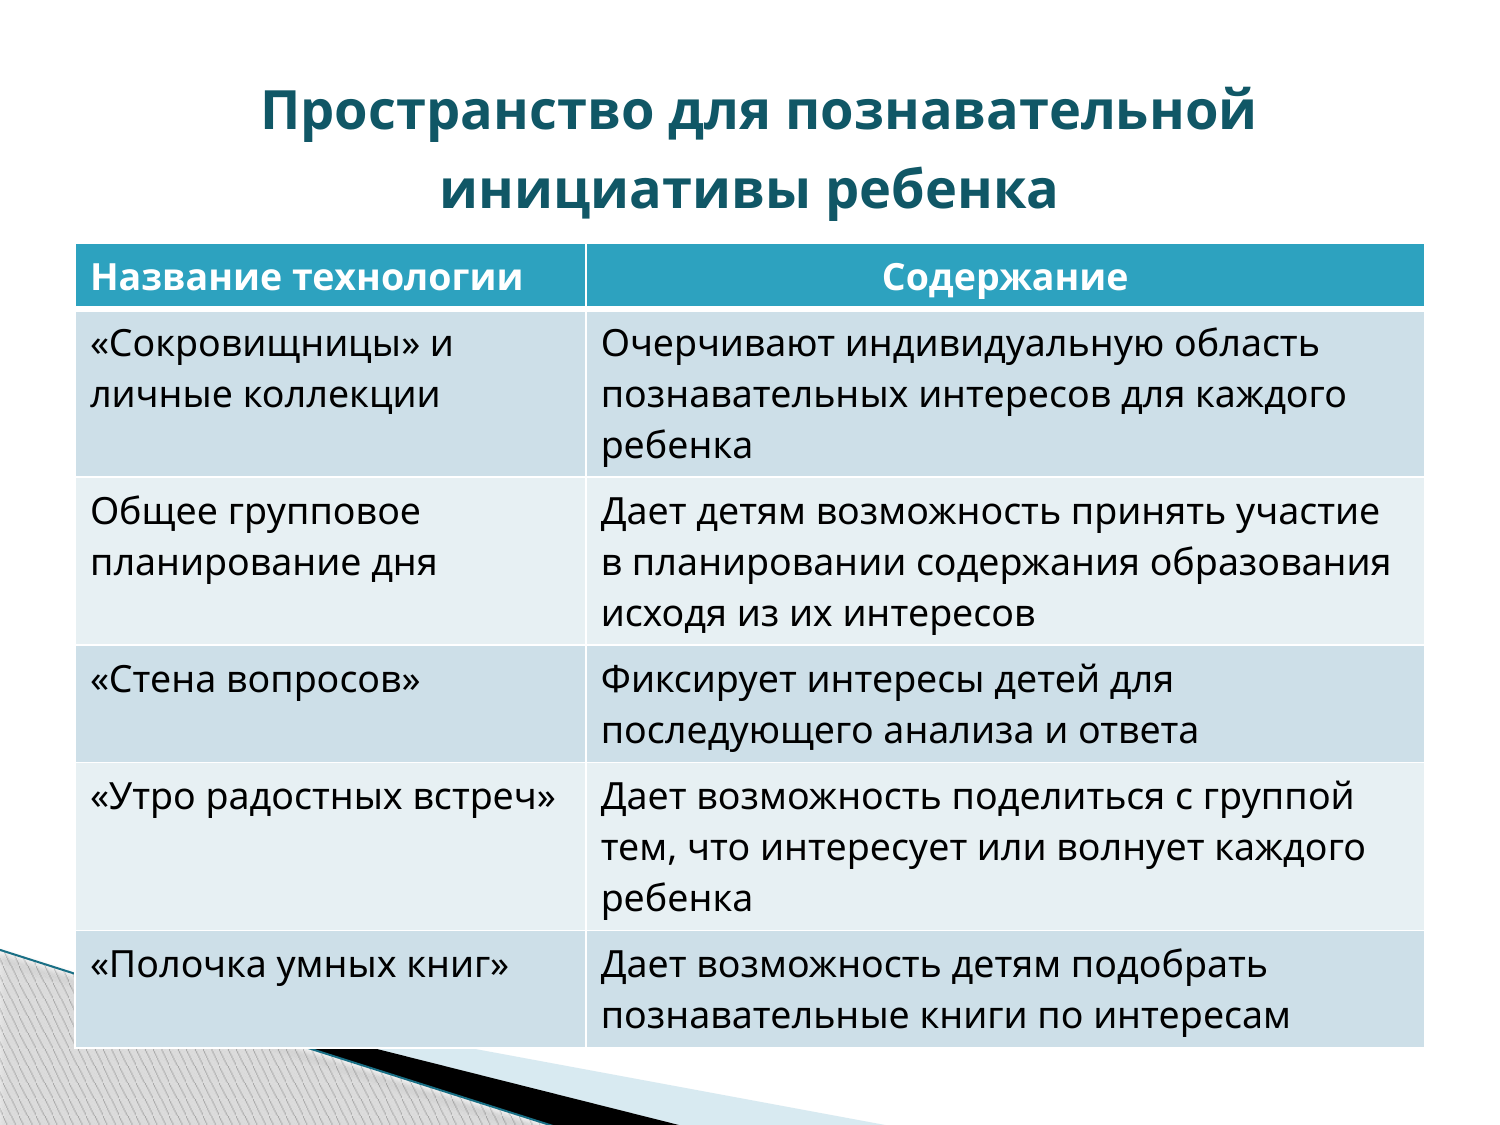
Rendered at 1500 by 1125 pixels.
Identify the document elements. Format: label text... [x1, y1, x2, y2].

table_cell «Сокровищницы» и личные коллекции [76, 312, 585, 476]
table_cell Дает возможность детям подобрать познавательные книги по интересам [587, 931, 1424, 1047]
table_cell «Полочка умных книг» [76, 931, 585, 1047]
table_cell Дает возможность поделиться с группой тем, что интересует или волнует каждого ребенка [587, 763, 1424, 930]
table_cell «Стена вопросов» [76, 646, 585, 762]
title Пространство для познавательной инициативы ребенка [75, 45, 1425, 233]
table_cell Фиксирует интересы детей для последующего анализа и ответа [587, 646, 1424, 762]
table_cell «Утро радостных встреч» [76, 763, 585, 930]
table_header Название технологии [76, 244, 585, 306]
table_cell Дает детям возможность принять участие в планировании содержания образования исходя из их интересов [587, 478, 1424, 644]
table_cell Очерчивают индивидуальную область познавательных интересов для каждого ребенка [587, 312, 1424, 476]
table_cell Общее групповое планирование дня [76, 478, 585, 644]
table_header Содержание [587, 244, 1424, 306]
